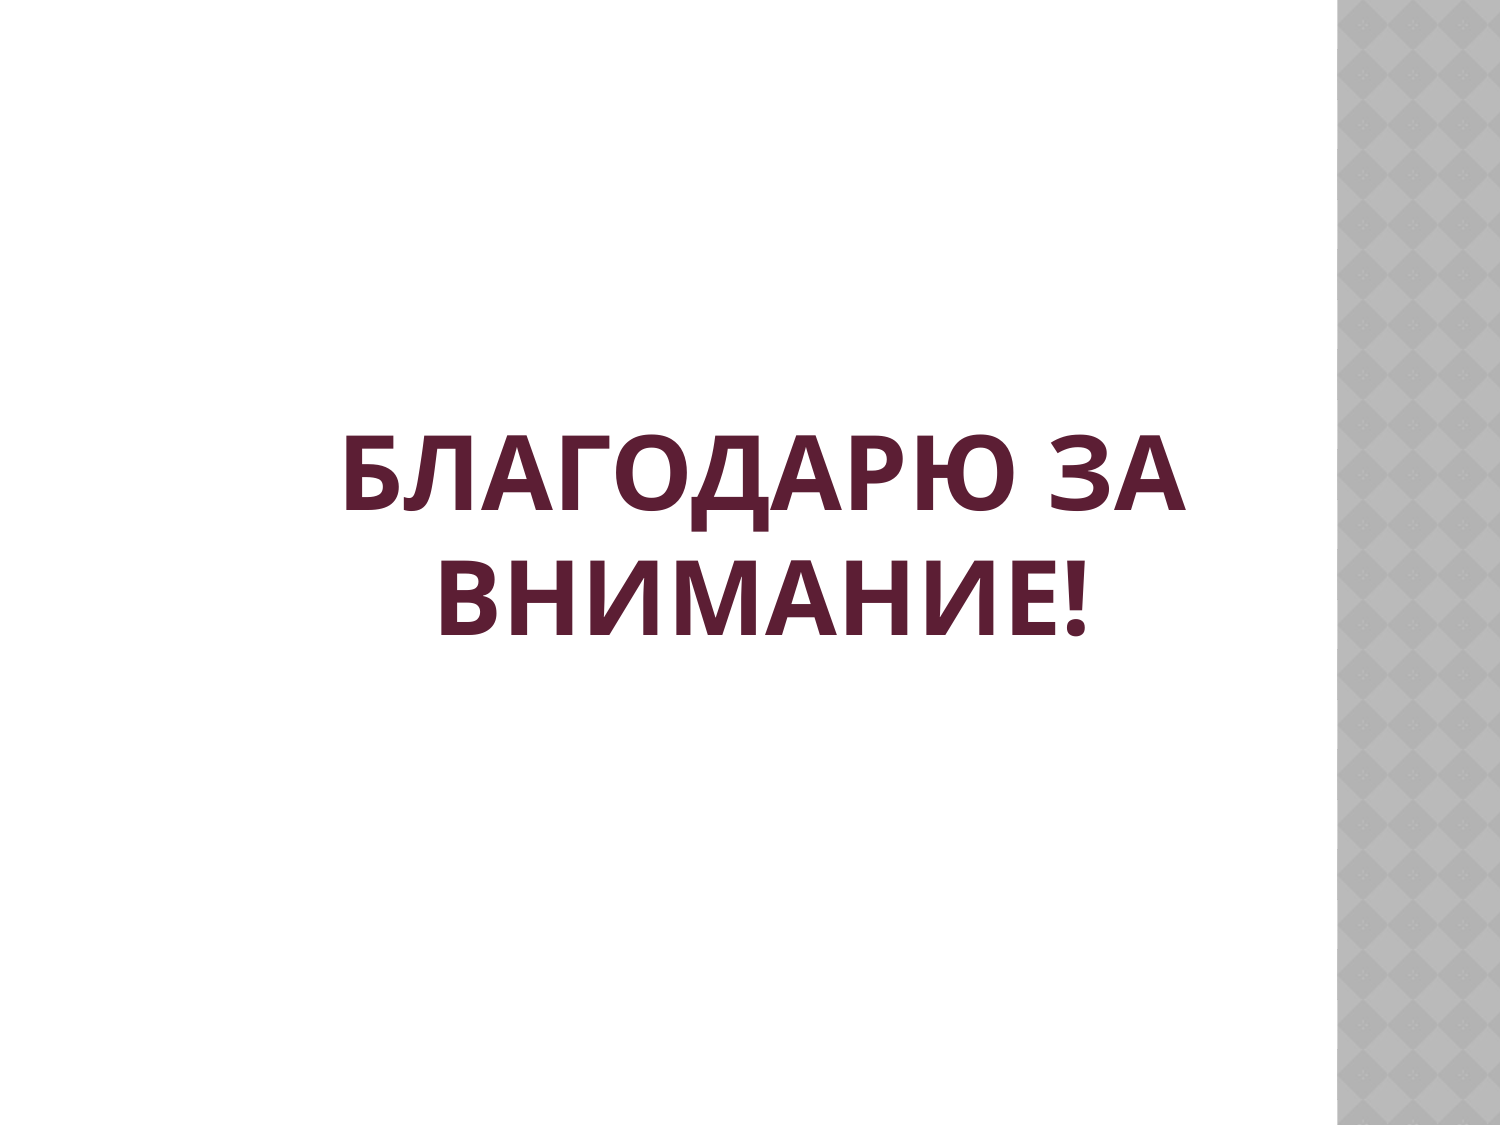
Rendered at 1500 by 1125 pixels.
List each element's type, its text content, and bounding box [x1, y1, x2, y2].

title БЛАГОДАРЮ ЗА ВНИМАНИЕ! [49, 75, 1475, 657]
